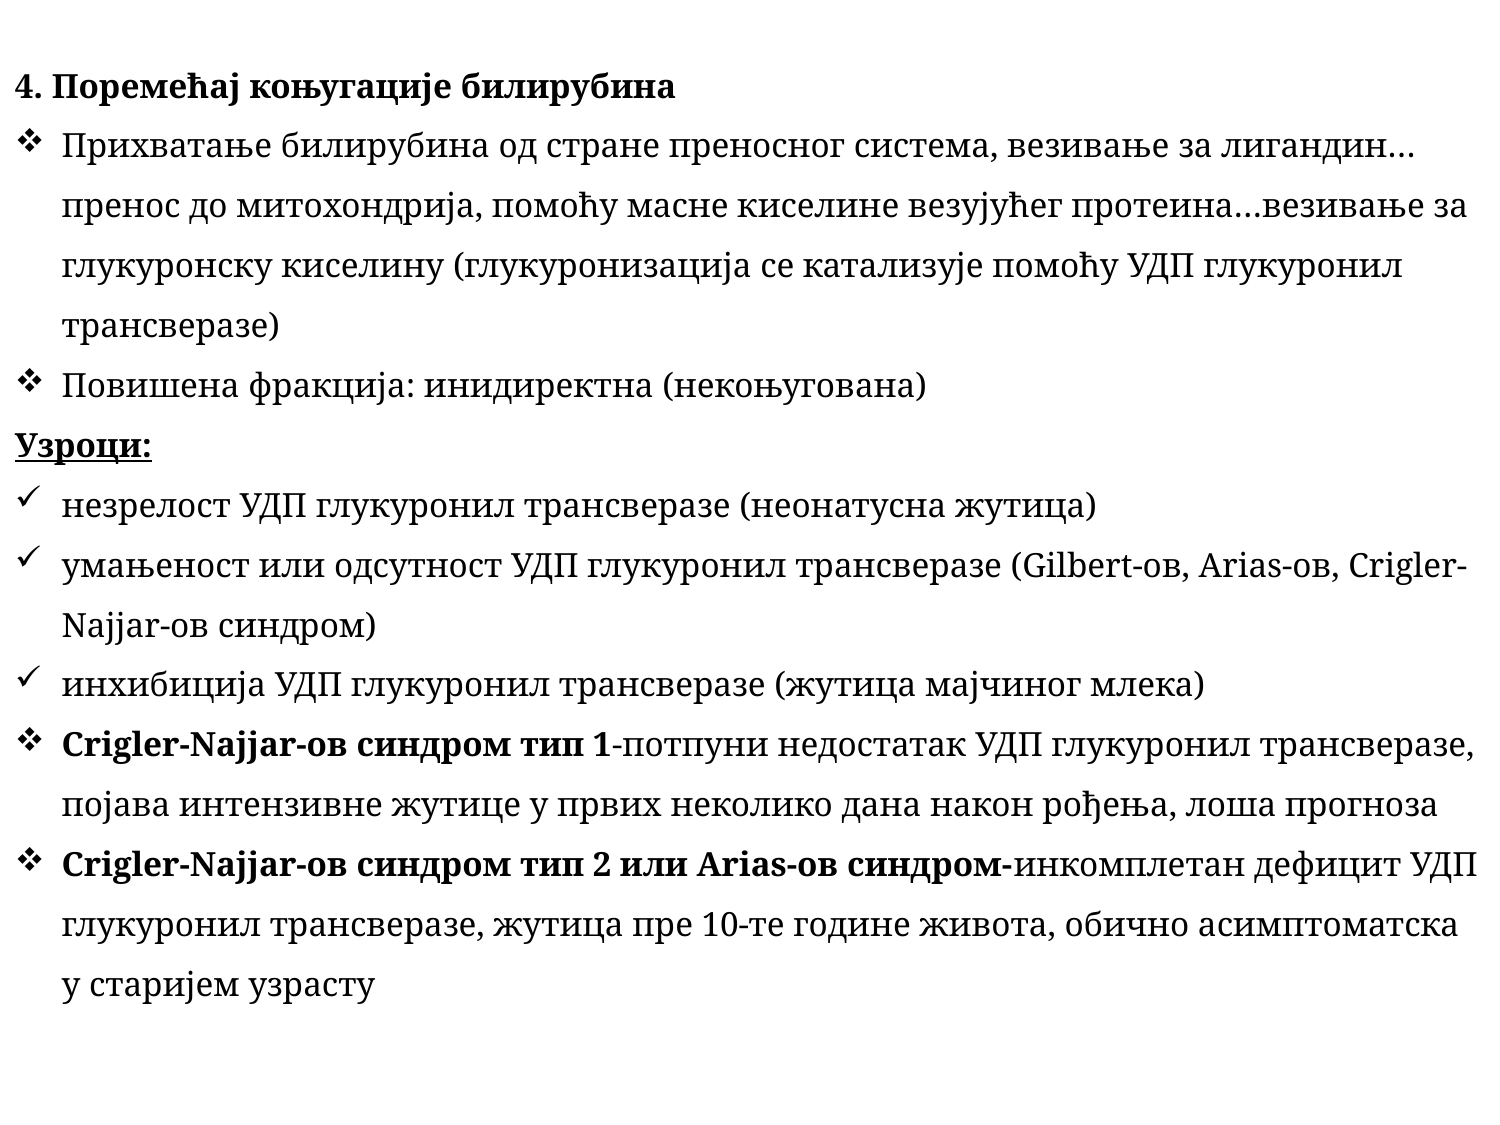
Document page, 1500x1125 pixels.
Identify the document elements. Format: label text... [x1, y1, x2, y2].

text_box 4. Поремећај коњугације билирубина Прихватање билирубина од стране преносног система, везивање за лигандин…пренос до митохондрија, помоћу масне киселине везујућег протеина…везивање за глукуронску киселину (глукуронизација се катализује помоћу УДП глукуронил трансверазе) Повишена фракција: инидиректна (некоњугована) Узроци: незрелост УДП глукуронил трансверазе (неонатусна жутица) умањеност или одсутност УДП глукуронил трансверазе (Gilbert-ов, Arias-ов, Crigler-Najjar-ов синдром) инхибиција УДП глукуронил трансверазе (жутица мајчиног млека) Crigler-Najjar-ов синдром тип 1-потпуни недостатак УДП глукуронил трансверазе, појава интензивне жутице у првих неколико дана након рођења, лоша прогноза Crigler-Najjar-ов синдром тип 2 или Arias-ов синдром-инкомплетан дефицит УДП глукуронил трансверазе, жутица пре 10-те године живота, обично асимптоматска у старијем узрасту [0, 37, 1500, 1125]
